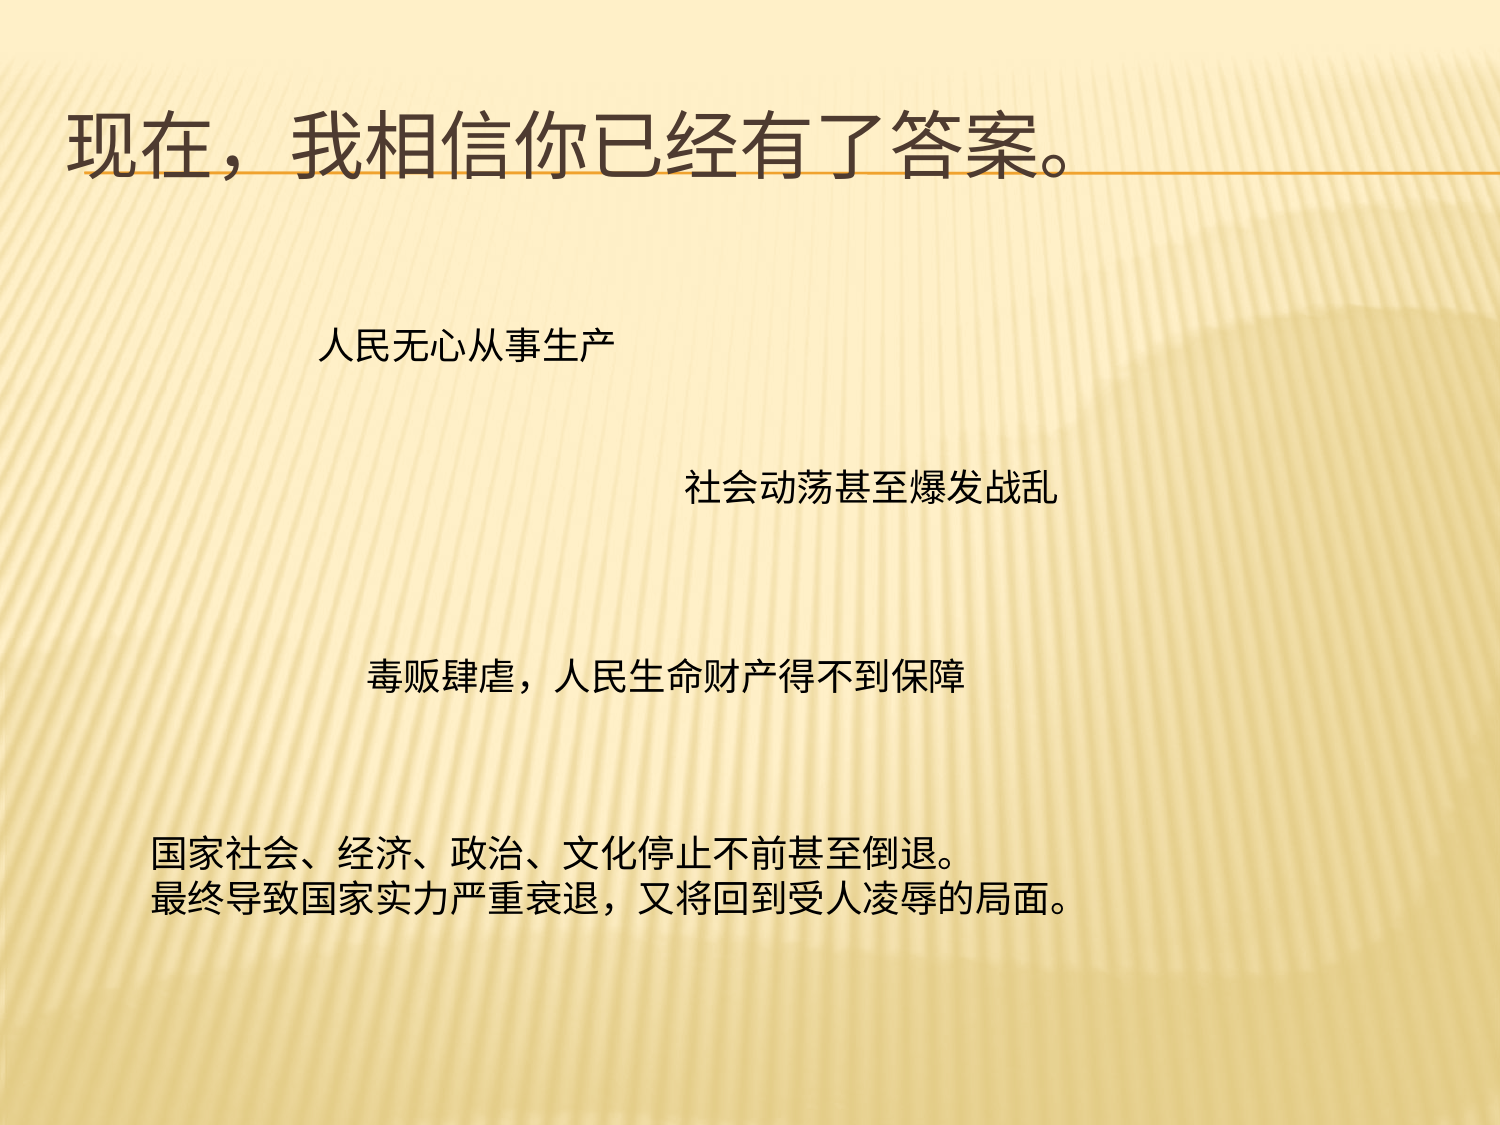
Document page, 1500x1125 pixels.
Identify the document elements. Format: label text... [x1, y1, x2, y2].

text_box 国家社会、经济、政治、文化停止不前甚至倒退。 最终导致国家实力严重衰退，又将回到受人凌辱的局面。 [135, 822, 1353, 928]
text_box 人民无心从事生产 [302, 314, 633, 374]
text_box 毒贩肆虐，人民生命财产得不到保障 [351, 645, 982, 705]
title 现在，我相信你已经有了答案。 [50, 75, 1475, 213]
text_box 社会动荡甚至爆发战乱 [669, 456, 1075, 516]
